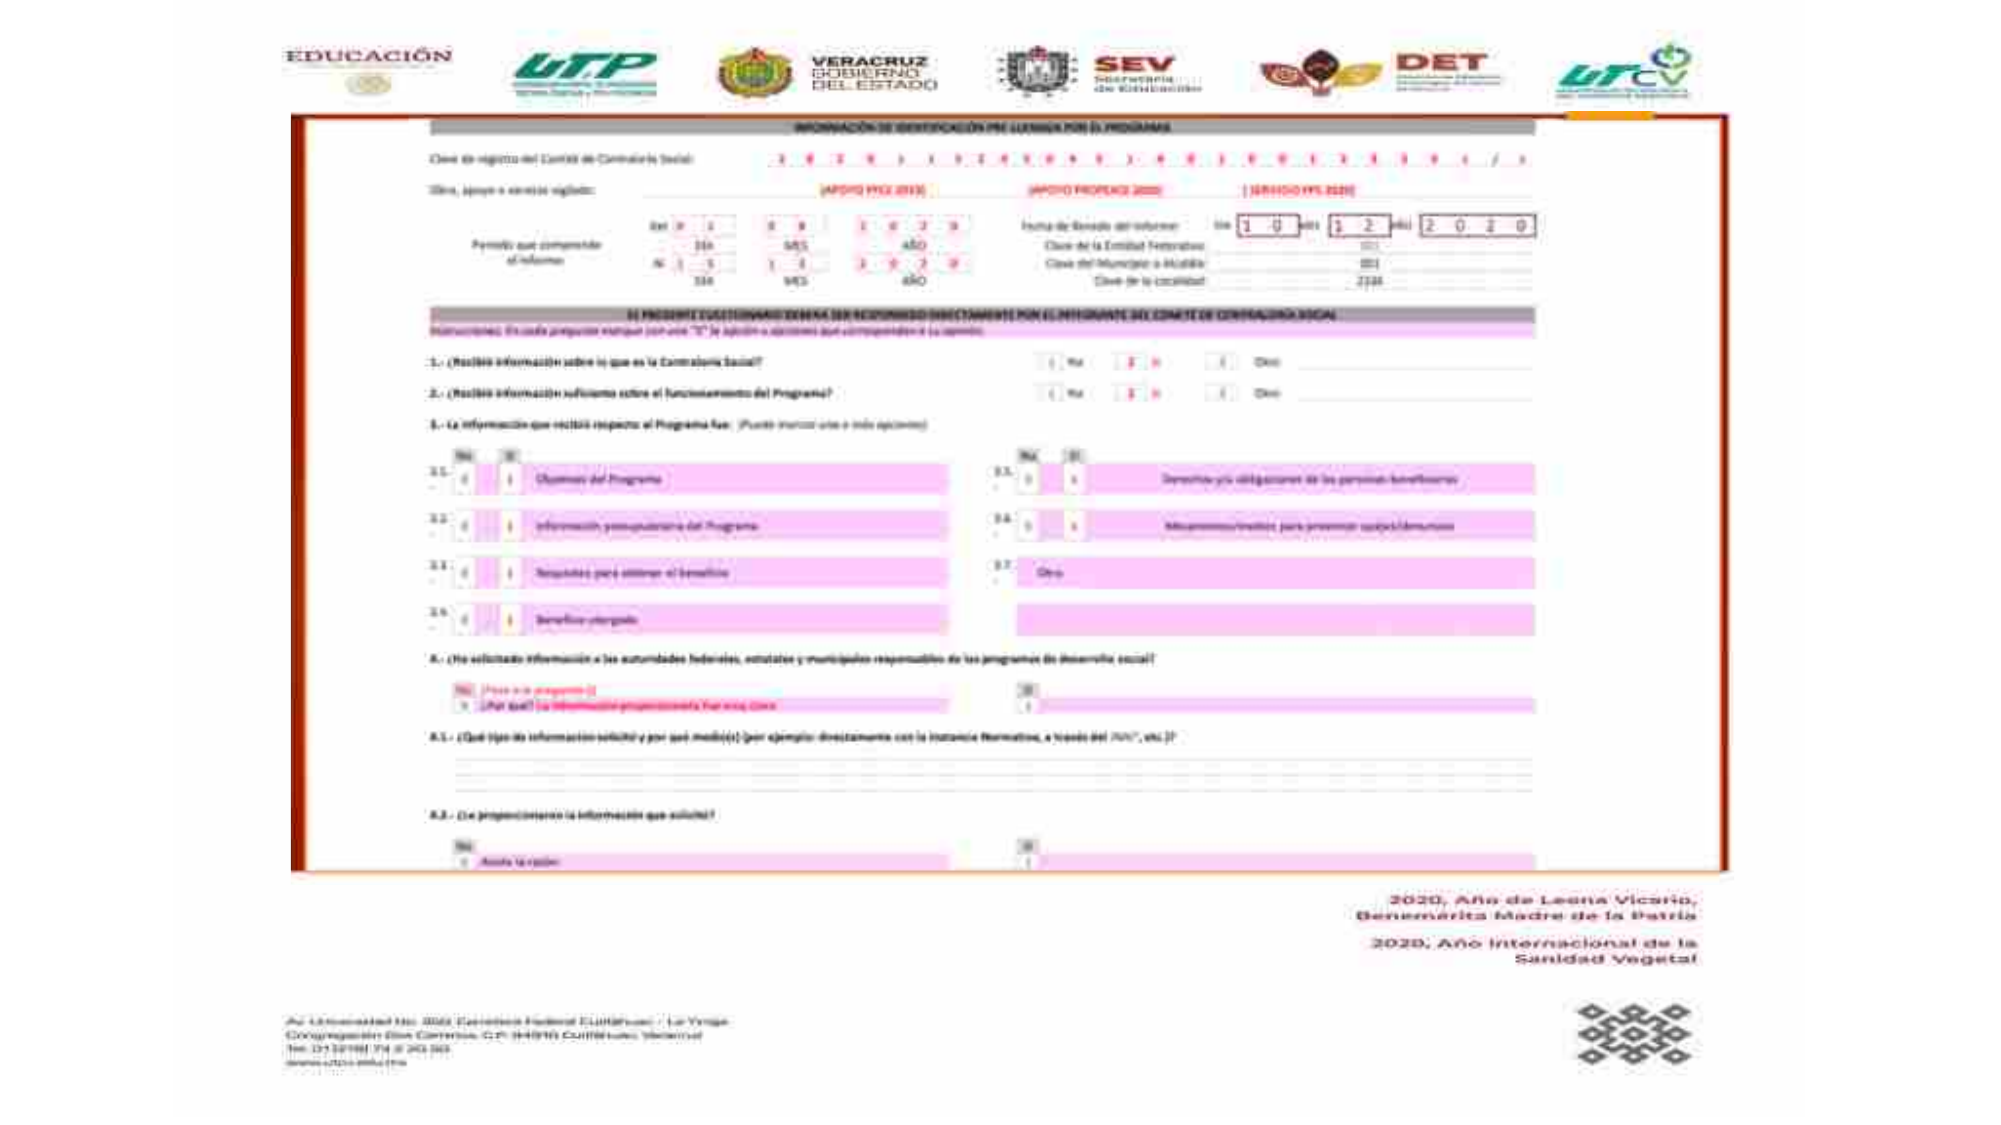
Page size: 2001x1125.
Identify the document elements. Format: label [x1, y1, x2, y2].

picture [173, 0, 1805, 1117]
